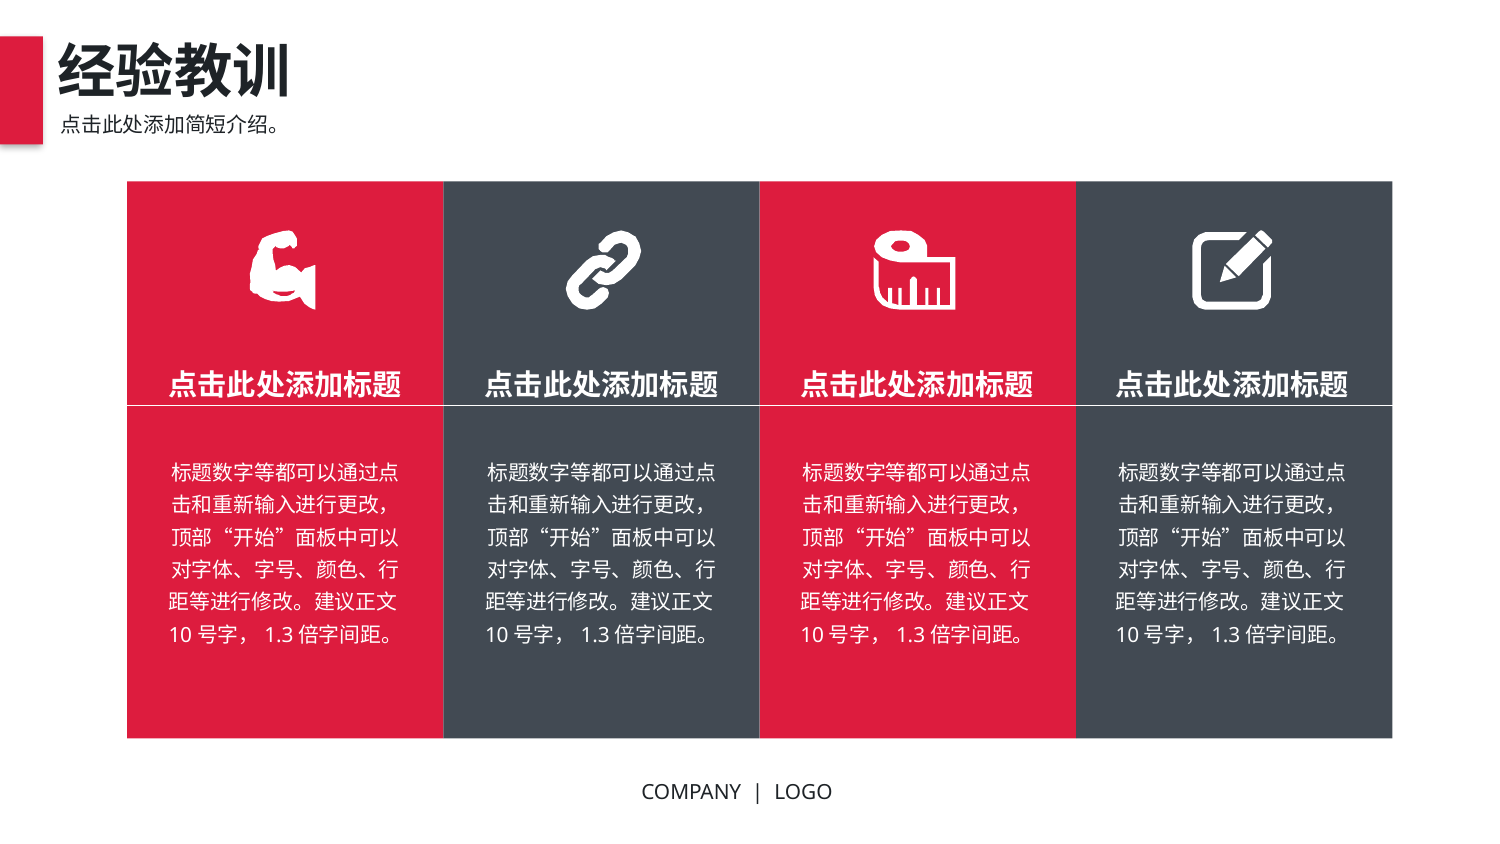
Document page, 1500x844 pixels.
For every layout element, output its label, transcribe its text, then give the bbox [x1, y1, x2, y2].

text_box 点击此处添加标题 标题数字等都可以通过点击和重新输入进行更改，顶部“开始”面板中可以对字体、字号、颜色、行距等进行修改。建议正文10号字，1.3倍字间距。 [149, 413, 422, 654]
text_box COMPANY | LOGO [626, 763, 874, 811]
text_box [125, 413, 441, 741]
text_box [592, 230, 642, 286]
text_box 点击此处添加简短介绍。 [45, 104, 357, 144]
text_box [565, 254, 617, 310]
text_box [249, 230, 316, 310]
text_box [1219, 230, 1273, 283]
text_box [1192, 232, 1271, 310]
text_box [1074, 413, 1394, 741]
text_box [125, 179, 441, 404]
text_box [0, 36, 44, 145]
text_box [758, 413, 1074, 741]
text_box [441, 413, 758, 741]
text_box 点击此处添加标题 标题数字等都可以通过点击和重新输入进行更改，顶部“开始”面板中可以对字体、字号、颜色、行距等进行修改。建议正文10号字，1.3倍字间距。 [149, 348, 422, 404]
text_box 点击此处添加标题 标题数字等都可以通过点击和重新输入进行更改，顶部“开始”面板中可以对字体、字号、颜色、行距等进行修改。建议正文10号字，1.3倍字间距。 [465, 413, 738, 654]
text_box 点击此处添加标题 标题数字等都可以通过点击和重新输入进行更改，顶部“开始”面板中可以对字体、字号、颜色、行距等进行修改。建议正文10号字，1.3倍字间距。 [1096, 348, 1369, 404]
text_box 点击此处添加标题 标题数字等都可以通过点击和重新输入进行更改，顶部“开始”面板中可以对字体、字号、颜色、行距等进行修改。建议正文10号字，1.3倍字间距。 [1096, 413, 1369, 654]
text_box 点击此处添加标题 标题数字等都可以通过点击和重新输入进行更改，顶部“开始”面板中可以对字体、字号、颜色、行距等进行修改。建议正文10号字，1.3倍字间距。 [465, 348, 738, 404]
text_box [873, 230, 956, 310]
text_box 点击此处添加标题 标题数字等都可以通过点击和重新输入进行更改，顶部“开始”面板中可以对字体、字号、颜色、行距等进行修改。建议正文10号字，1.3倍字间距。 [780, 348, 1054, 404]
text_box [1074, 179, 1394, 404]
text_box [441, 179, 758, 404]
text_box [758, 179, 1074, 404]
text_box 经验教训 [42, 26, 530, 111]
text_box 点击此处添加标题 标题数字等都可以通过点击和重新输入进行更改，顶部“开始”面板中可以对字体、字号、颜色、行距等进行修改。建议正文10号字，1.3倍字间距。 [780, 413, 1054, 654]
